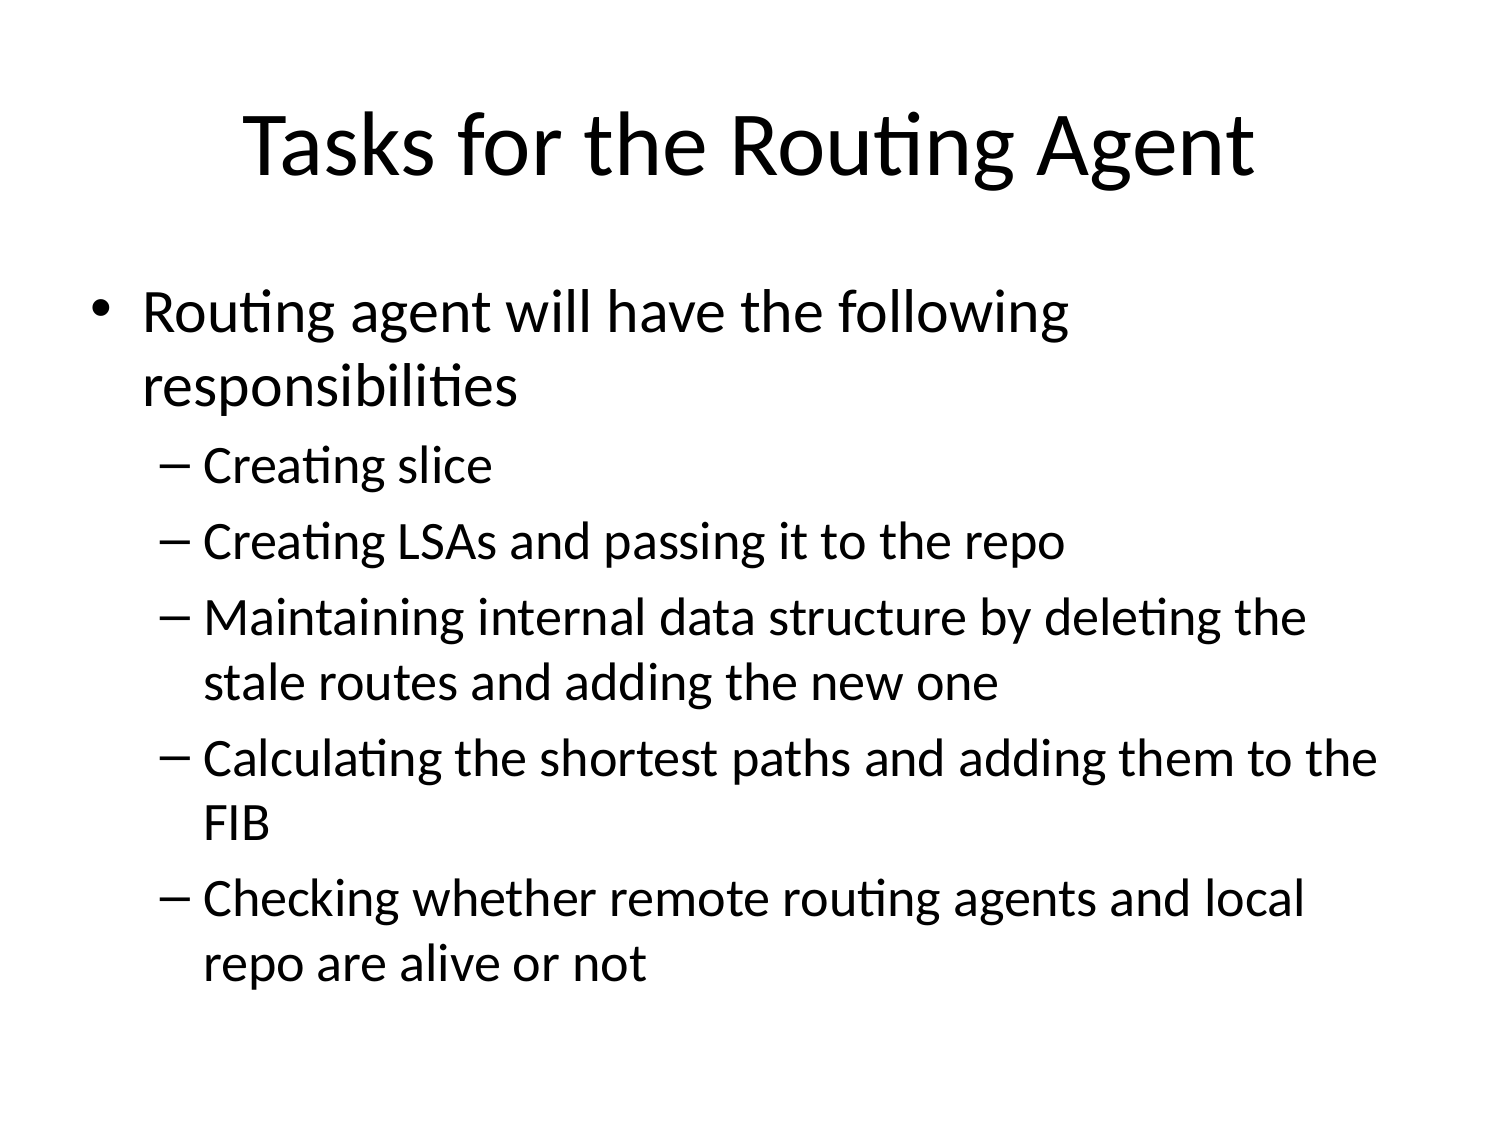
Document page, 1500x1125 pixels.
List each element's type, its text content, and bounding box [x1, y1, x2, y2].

title Tasks for the Routing Agent [75, 45, 1425, 233]
list Routing agent will have the following responsibilities Creating slice Creating LSAs and passing it to the repo Maintaining internal data structure by deleting the stale routes and adding the new one Calculating the shortest paths and adding them to the FIB Checking whether remote routing agents and local repo are alive or not [75, 262, 1425, 1005]
